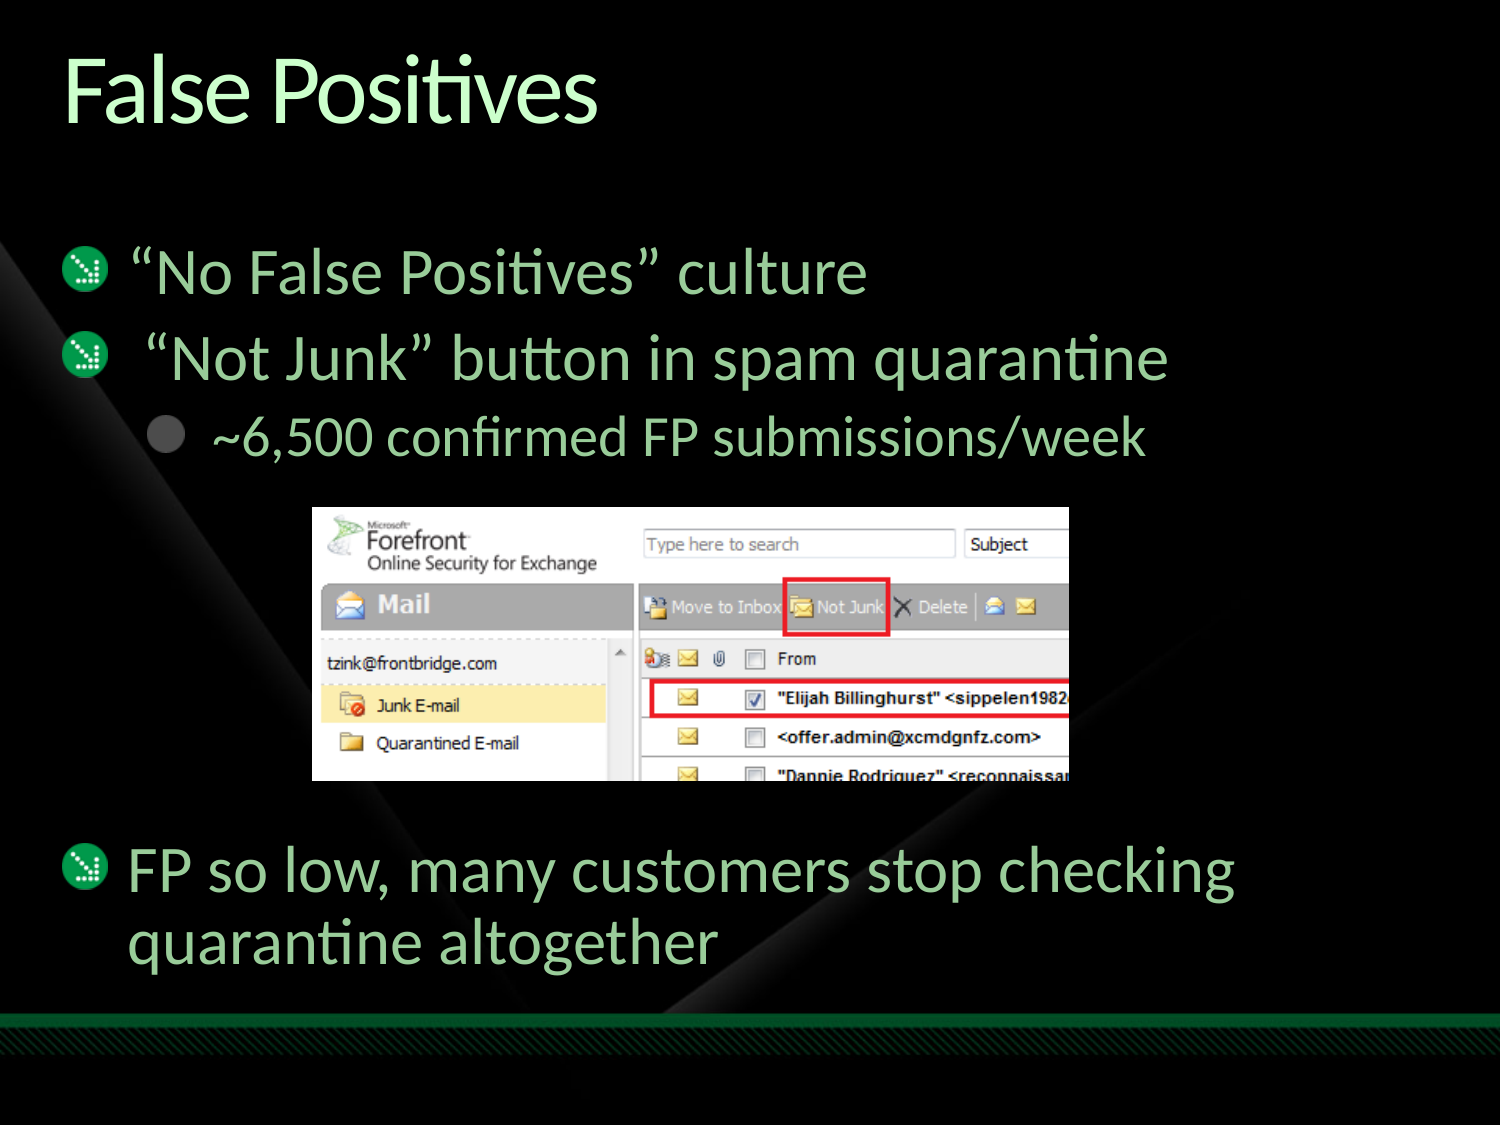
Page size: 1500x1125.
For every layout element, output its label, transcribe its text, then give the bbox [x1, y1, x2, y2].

list “No False Positives” culture “Not Junk” button in spam quarantine ~6,500 confirmed FP submissions/week FP so low, many customers stop checking quarantine altogether [62, 237, 1438, 1100]
picture [0, 0, 1500, 1125]
title False Positives [62, 37, 1438, 147]
